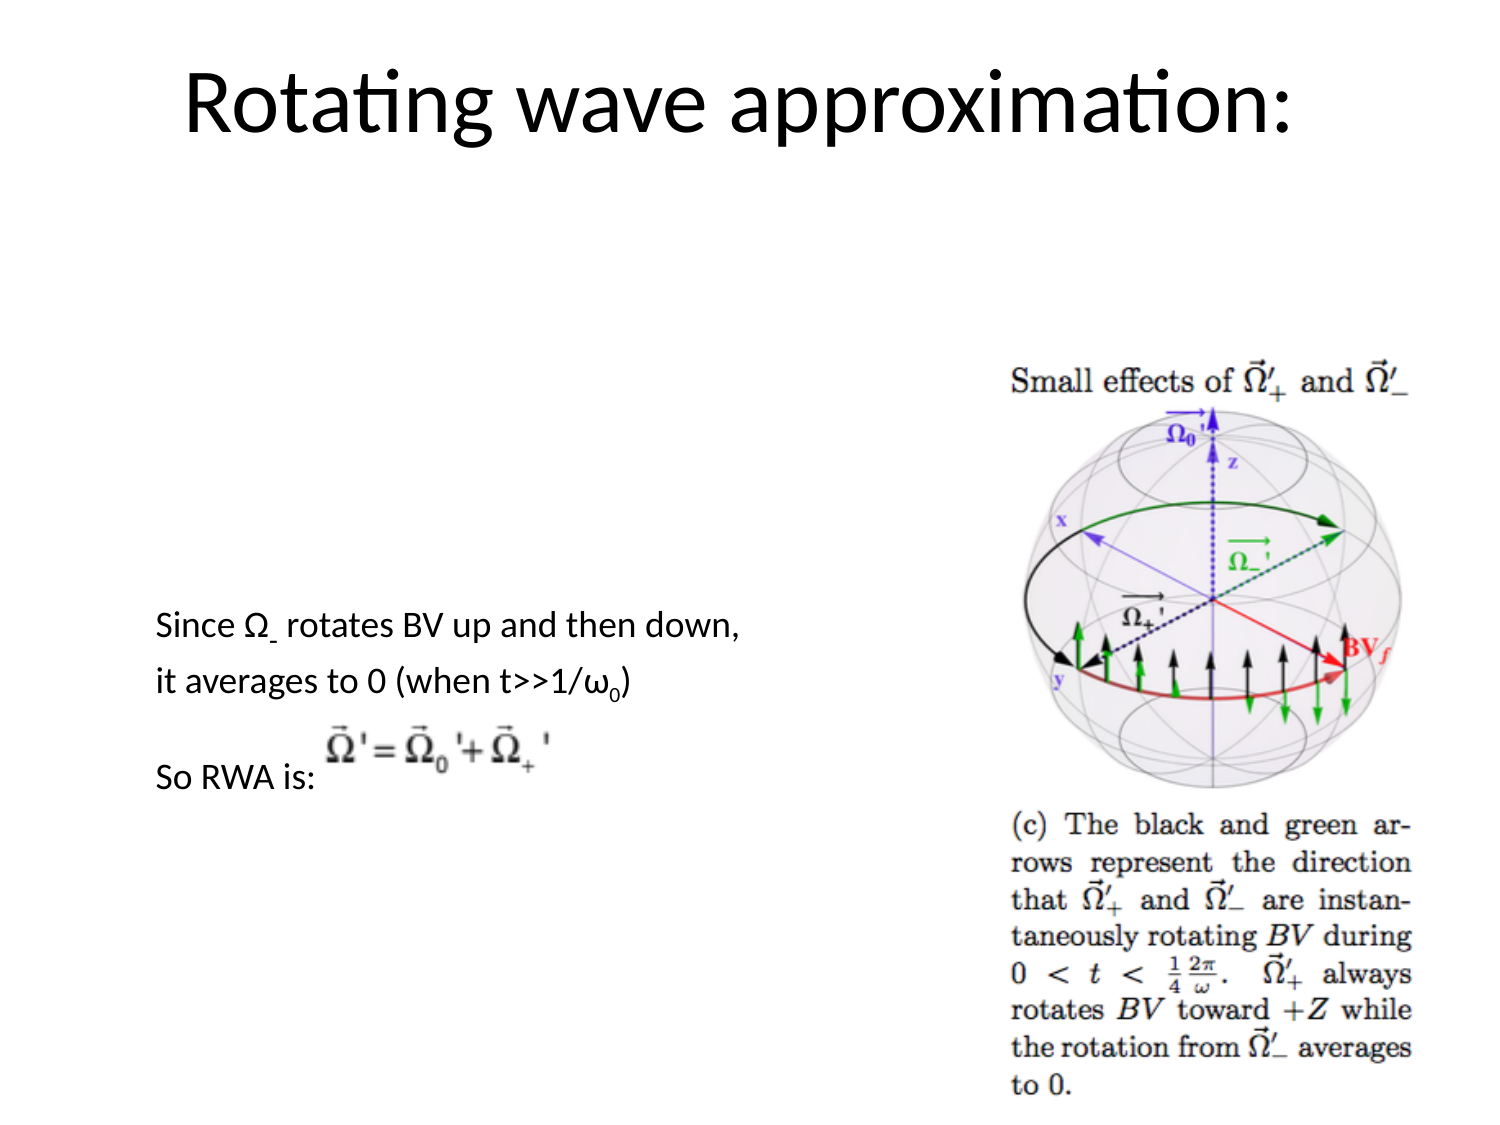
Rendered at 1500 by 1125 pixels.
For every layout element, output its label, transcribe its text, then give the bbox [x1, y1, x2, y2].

text_box Since Ω- rotates BV up and then down, it averages to 0 (when t>>1/ω0) So RWA is: [140, 580, 762, 805]
picture [988, 358, 1428, 1122]
title Rotating wave approximation: [0, 0, 1500, 217]
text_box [321, 719, 552, 779]
